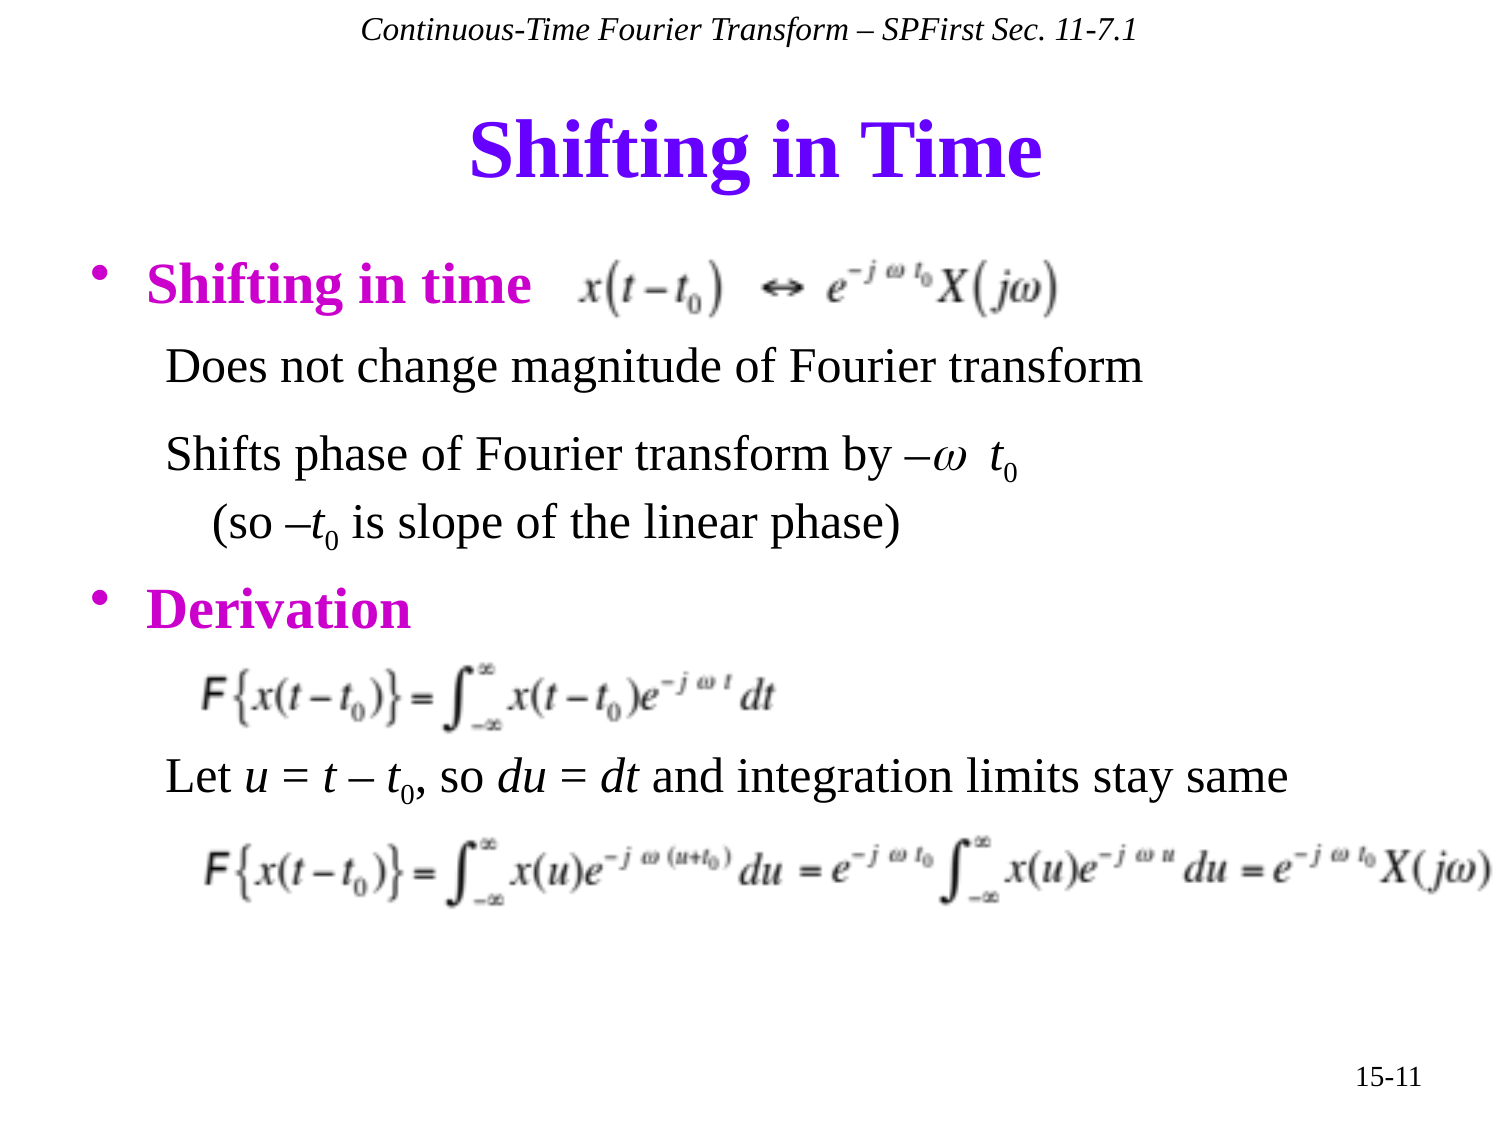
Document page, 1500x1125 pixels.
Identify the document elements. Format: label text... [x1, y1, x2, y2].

text_box Does not change magnitude of Fourier transform [74, 324, 1438, 412]
text_box Derivation [74, 563, 1438, 650]
list Shifting in time [75, 237, 550, 324]
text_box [196, 649, 780, 741]
text_box Let u = t – t0, so du = dt and integration limits stay same [74, 734, 1438, 823]
slide_number 15-11 [1124, 1049, 1438, 1125]
text_box Continuous-Time Fourier Transform – SPFirst Sec. 11-7.1 [0, 0, 1500, 55]
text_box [572, 249, 1063, 325]
title Shifting in Time [75, 55, 1438, 238]
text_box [1236, 832, 1496, 898]
text_box Shifts phase of Fourier transform by –w t0 (so –t0 is slope of the linear phase) [74, 412, 1438, 563]
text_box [199, 824, 786, 916]
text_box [794, 822, 1230, 913]
